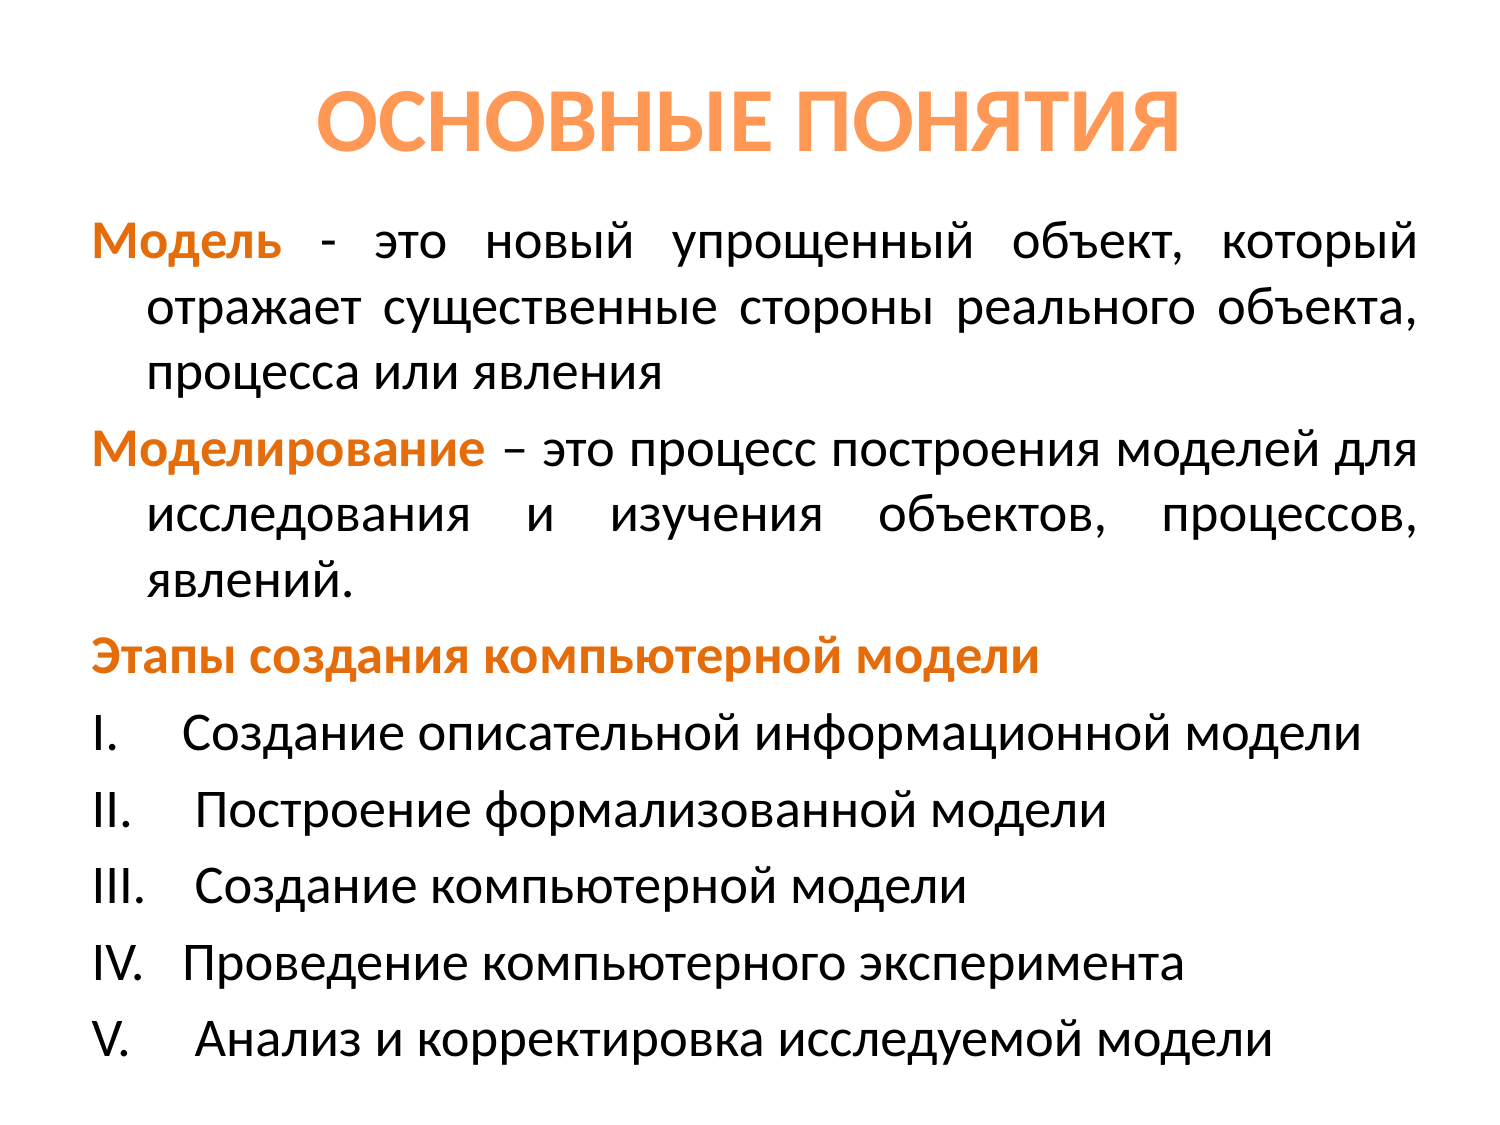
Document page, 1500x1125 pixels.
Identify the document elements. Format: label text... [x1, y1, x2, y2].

title ОСНОВНЫЕ ПОНЯТИЯ [75, 45, 1425, 185]
list Модель - это новый упрощенный объект, который отражает существенные стороны реального объекта, процесса или явления Моделирование – это процесс построения моделей для исследования и изучения объектов, процессов, явлений. Этапы создания компьютерной модели Создание описательной информационной модели Построение формализованной модели Создание компьютерной модели Проведение компьютерного эксперимента Анализ и корректировка исследуемой модели [76, 196, 1436, 1083]
